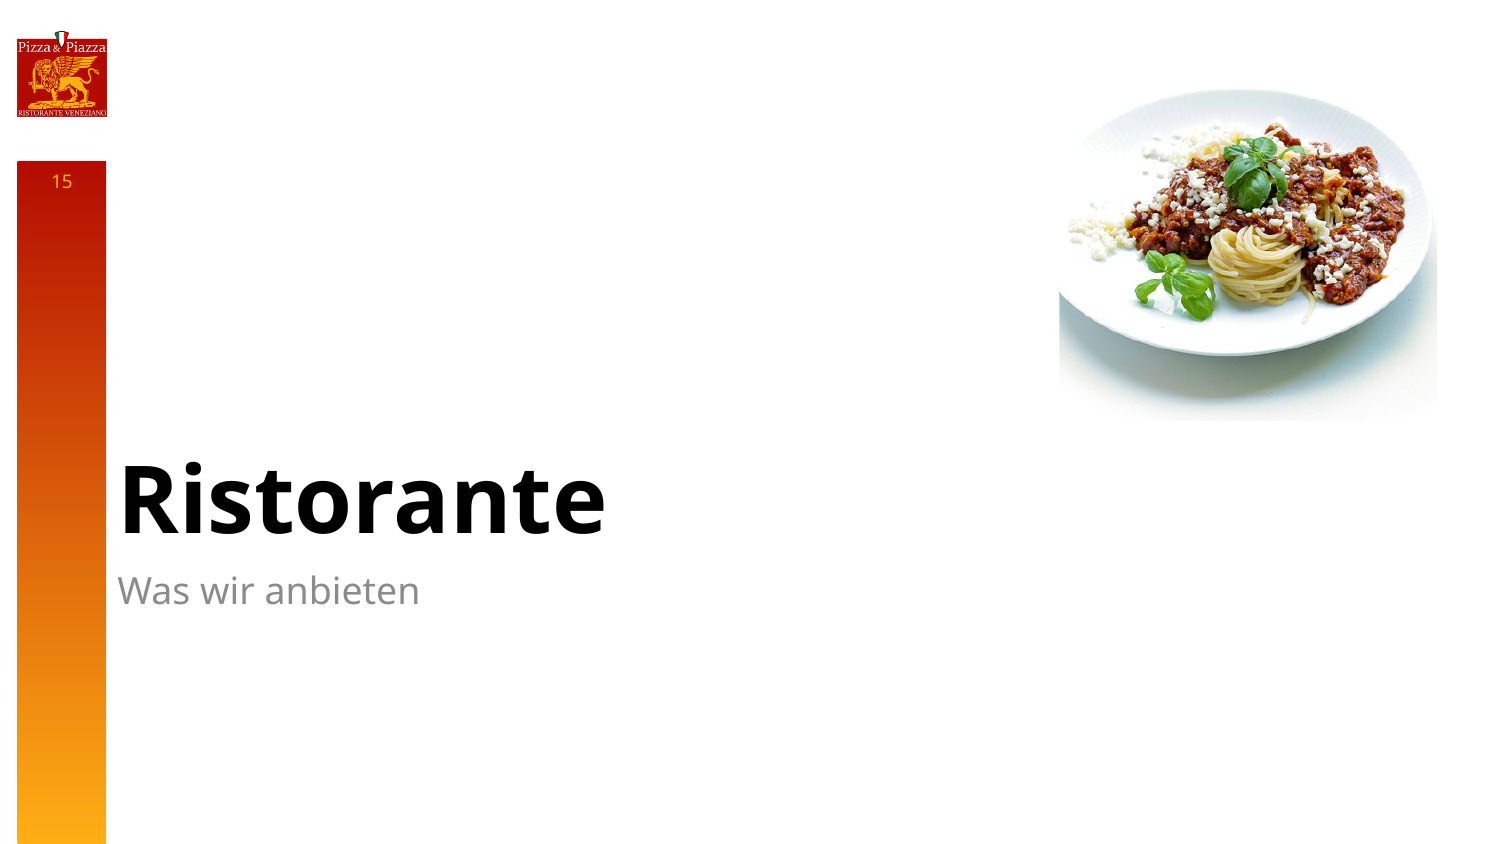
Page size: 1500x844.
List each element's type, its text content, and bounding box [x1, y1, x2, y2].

picture [17, 31, 107, 117]
title Ristorante [107, 210, 1397, 562]
list Was wir anbieten [107, 564, 1397, 750]
slide_number 14 [17, 161, 107, 844]
picture [1059, 42, 1438, 421]
